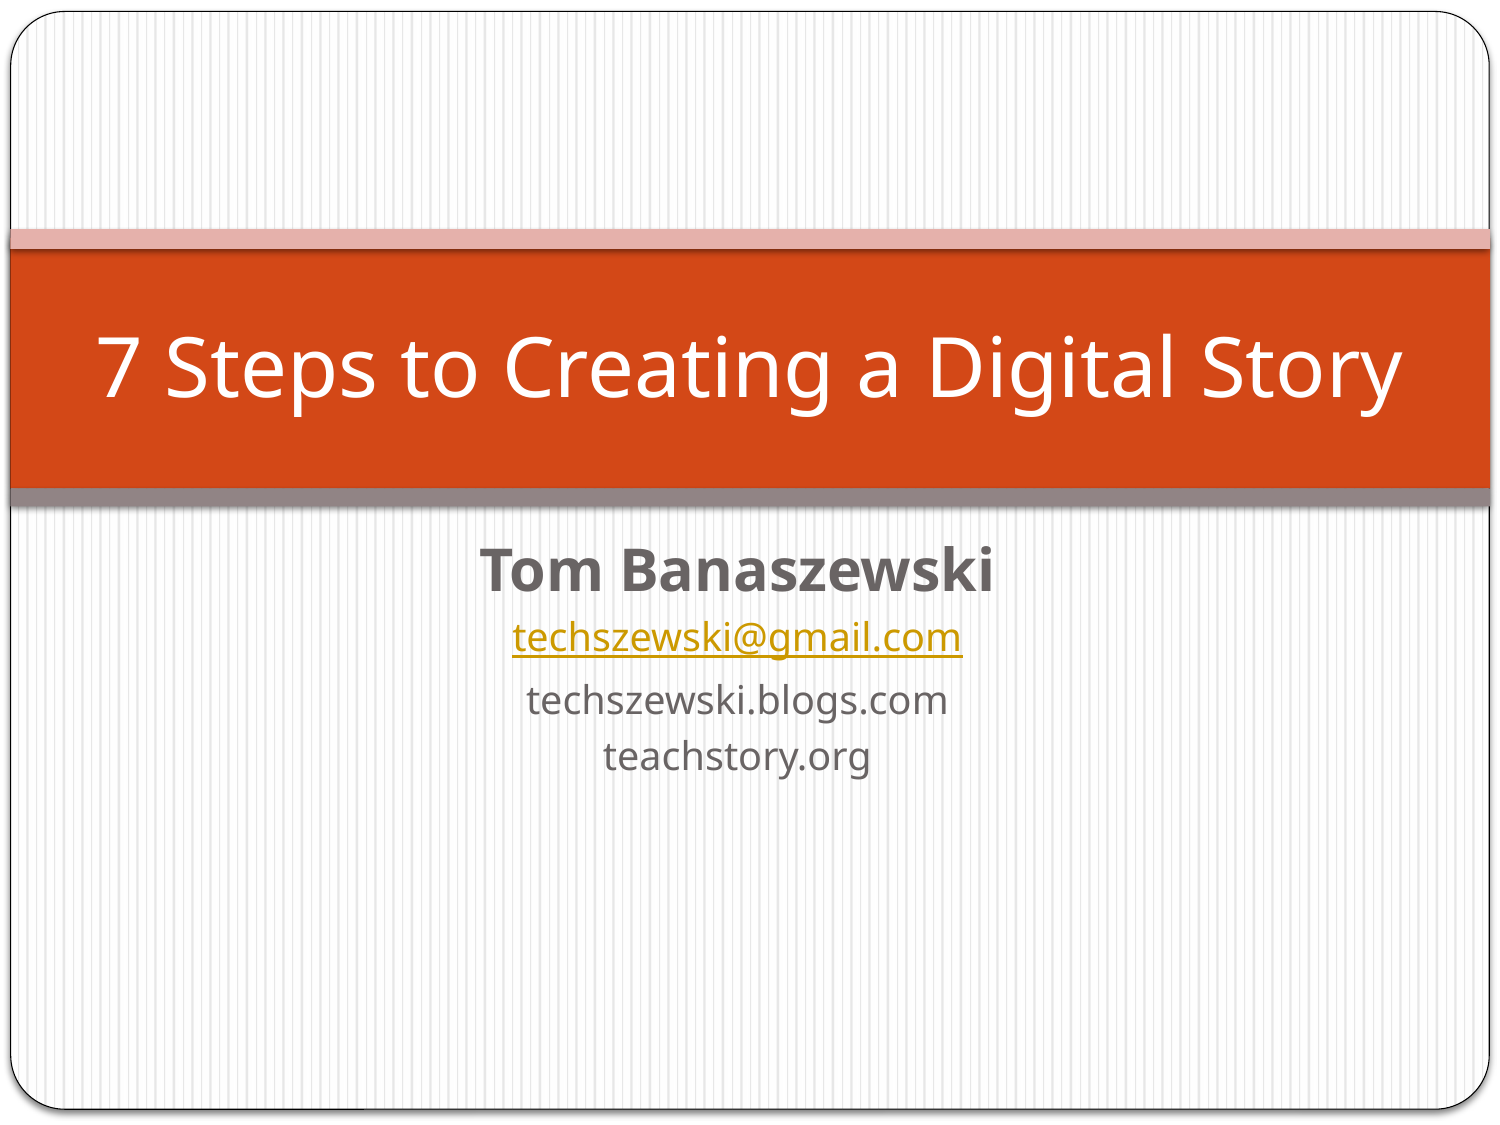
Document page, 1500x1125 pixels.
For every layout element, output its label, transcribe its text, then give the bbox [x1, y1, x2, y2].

title 7 Steps to Creating a Digital Story [75, 247, 1425, 489]
subtitle Tom Banaszewski techszewski@gmail.com techszewski.blogs.com teachstory.org [212, 525, 1263, 788]
